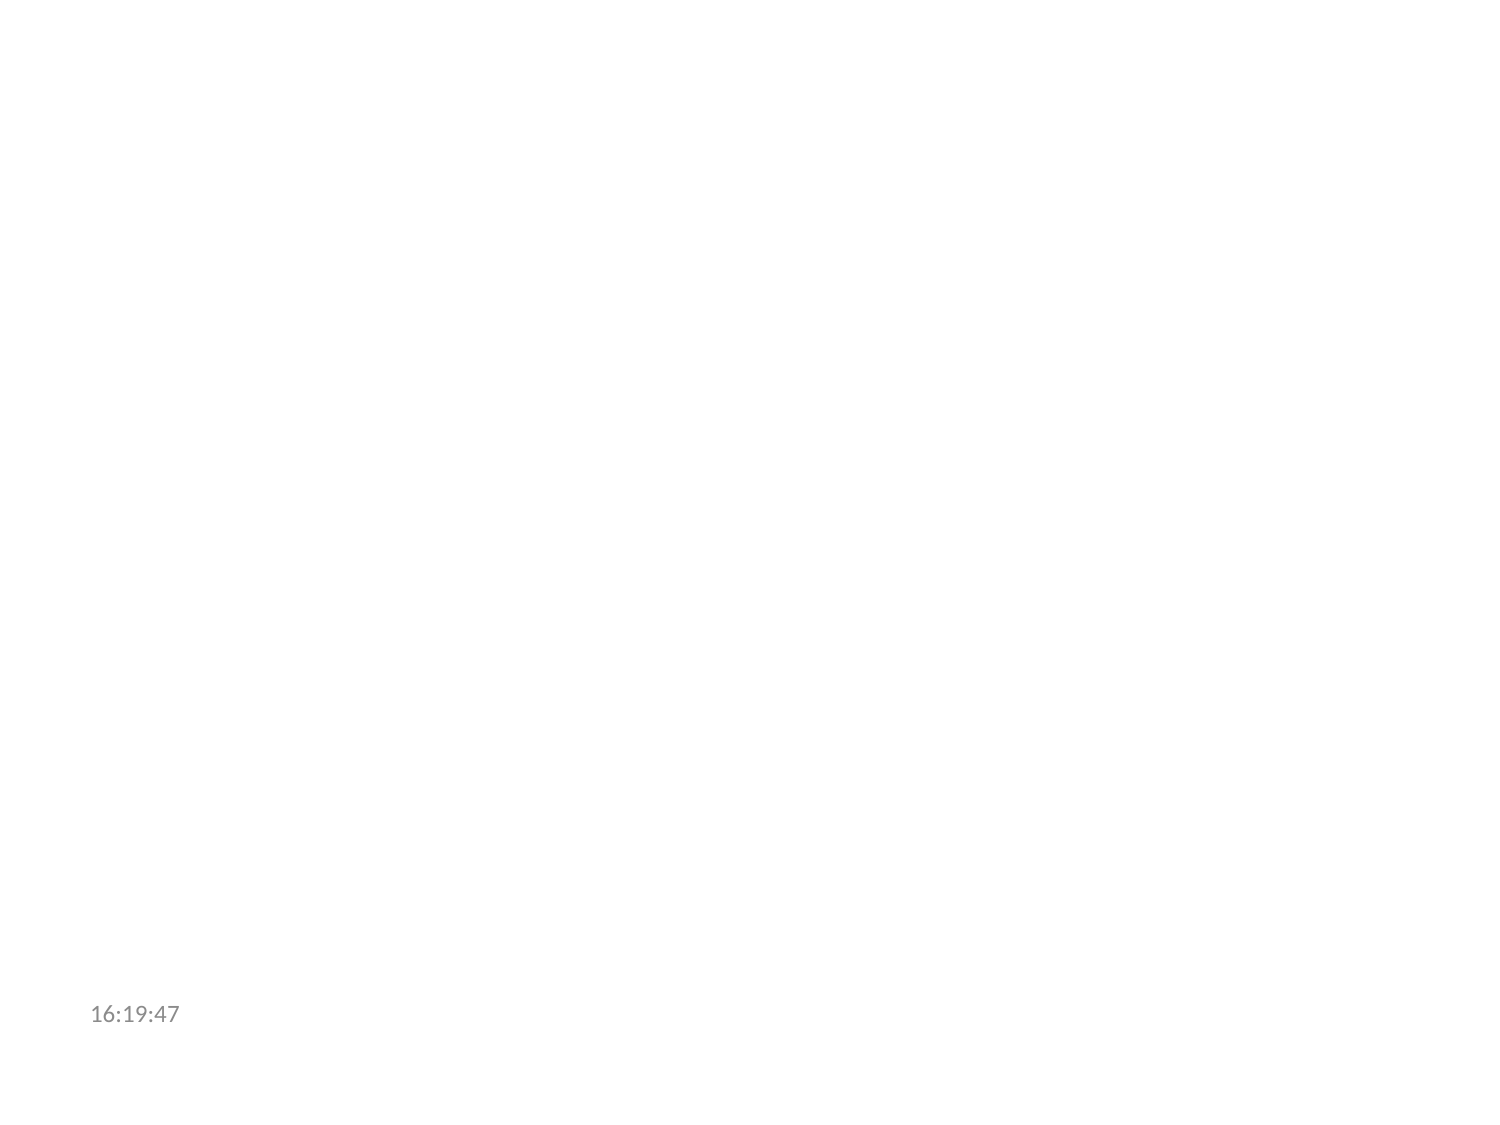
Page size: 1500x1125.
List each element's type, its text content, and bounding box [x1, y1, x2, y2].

text_box 15:35:09 [75, 982, 425, 1043]
